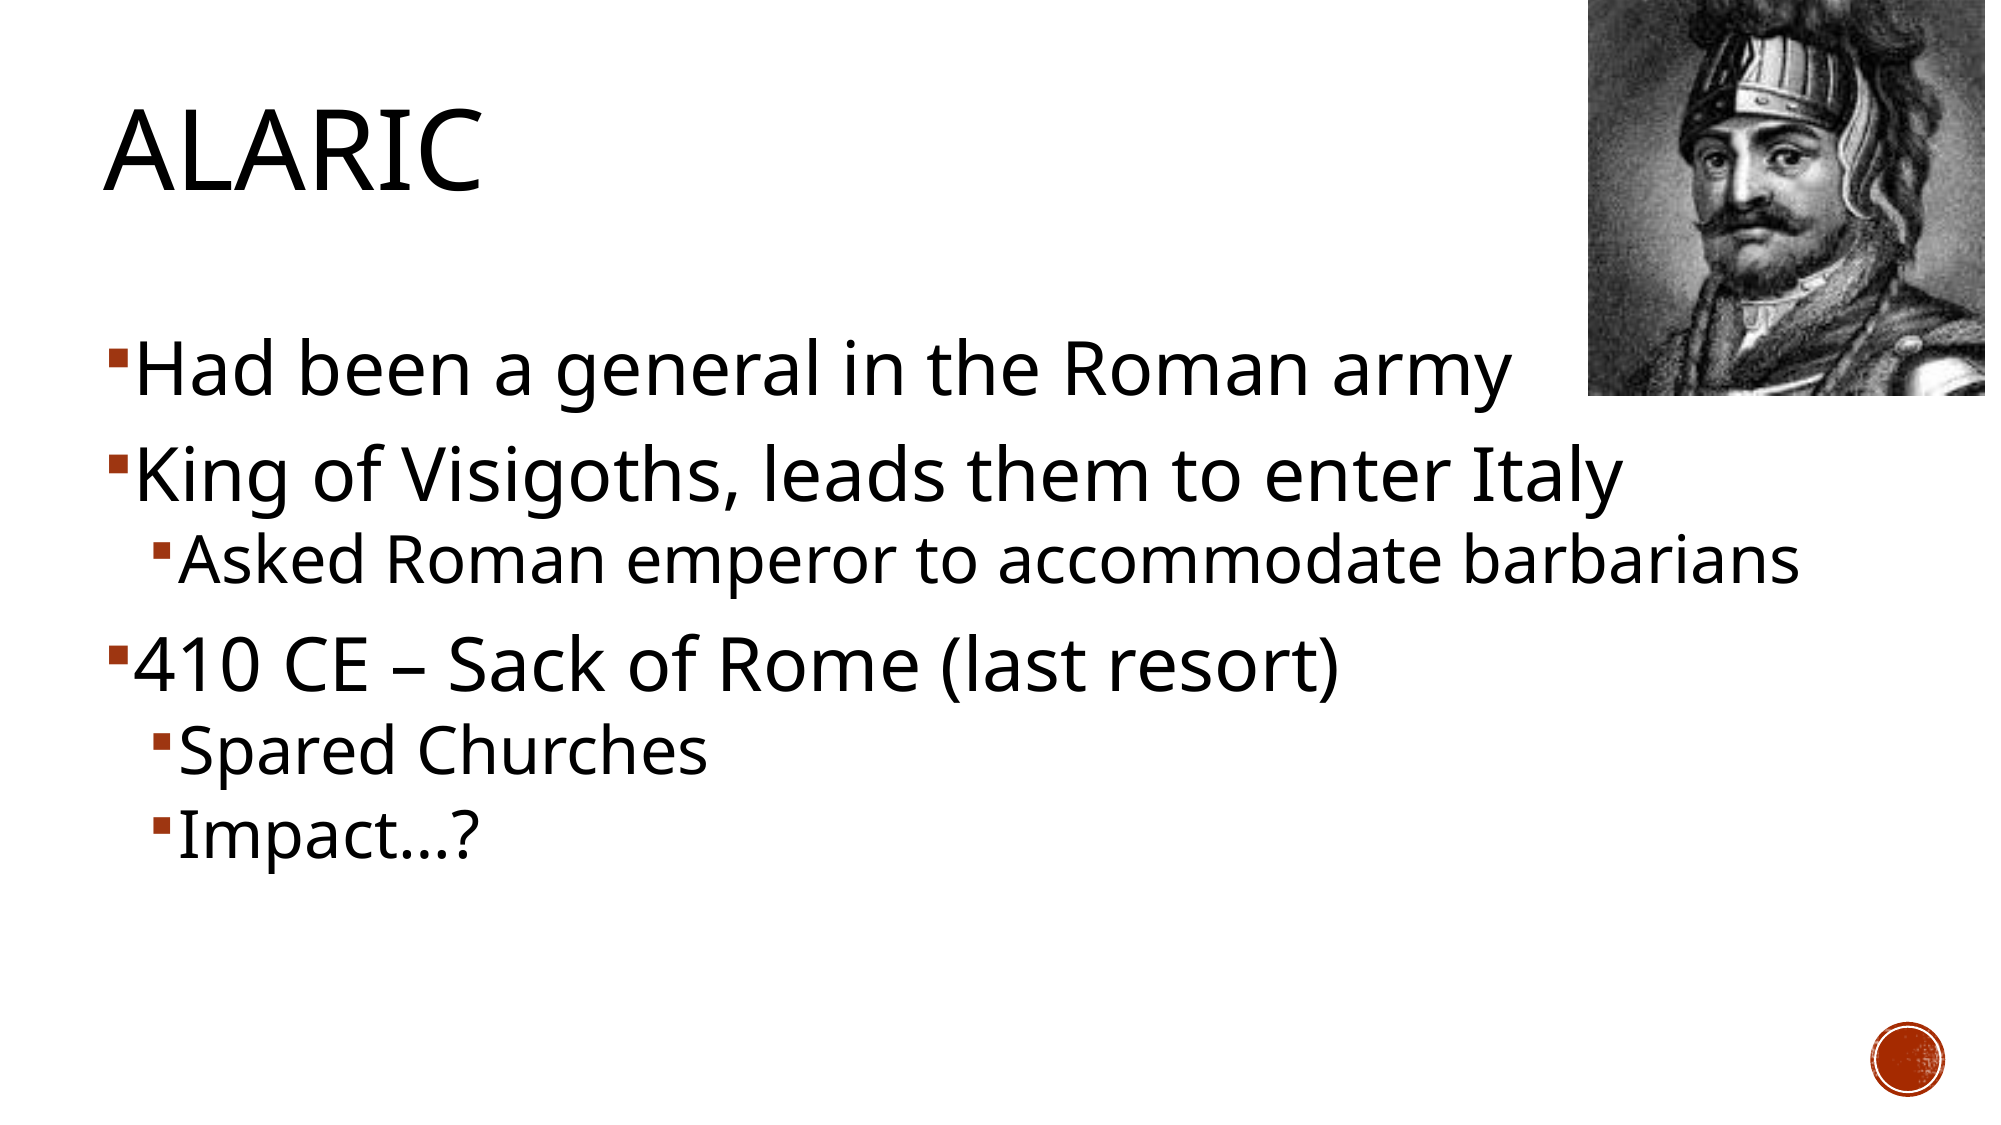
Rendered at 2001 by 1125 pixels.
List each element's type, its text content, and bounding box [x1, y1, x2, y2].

picture [1588, 0, 1985, 396]
list Had been a general in the Roman army King of Visigoths, leads them to enter Italy Asked Roman emperor to accommodate barbarians 410 CE – Sack of Rome (last resort) Spared Churches Impact…? [88, 323, 1826, 1013]
title Alaric [88, 22, 1588, 287]
